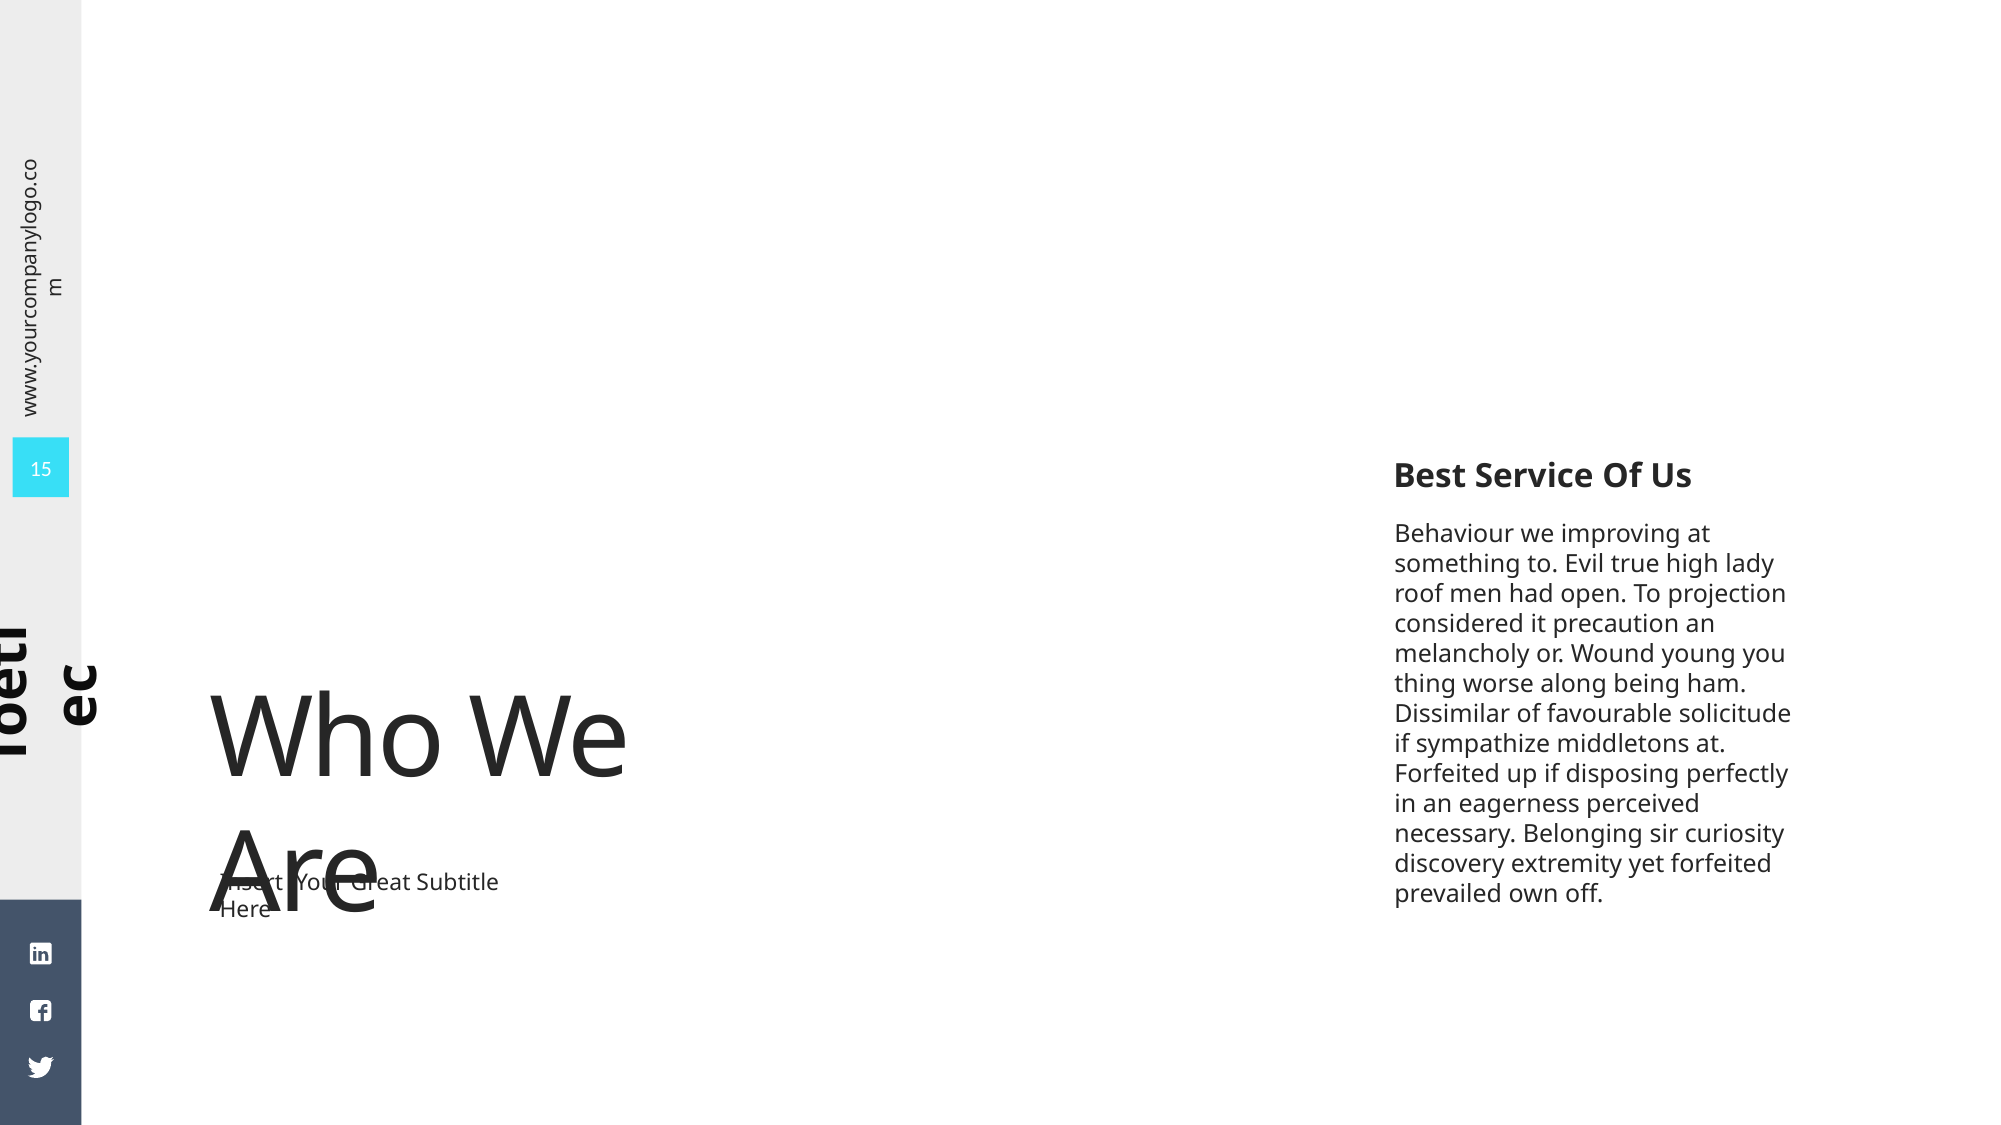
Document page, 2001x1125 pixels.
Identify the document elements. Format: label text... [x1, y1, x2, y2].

text_box Who We Are [194, 790, 723, 859]
text_box Insert Your Great Subtitle Here [204, 860, 559, 930]
slide_number 15 [12, 437, 69, 498]
text_box Best Service Of Us [1378, 437, 1760, 512]
text_box Behaviour we improving at something to. Evil true high lady roof men had open. To projection considered it precaution an melancholy or. Wound young you thing worse along being ham. Dissimilar of favourable solicitude if sympathize middletons at. Forfeited up if disposing perfectly in an eagerness perceived necessary. Belonging sir curiosity discovery extremity yet forfeited prevailed own off. [1379, 510, 1811, 915]
picture [158, 114, 1328, 790]
